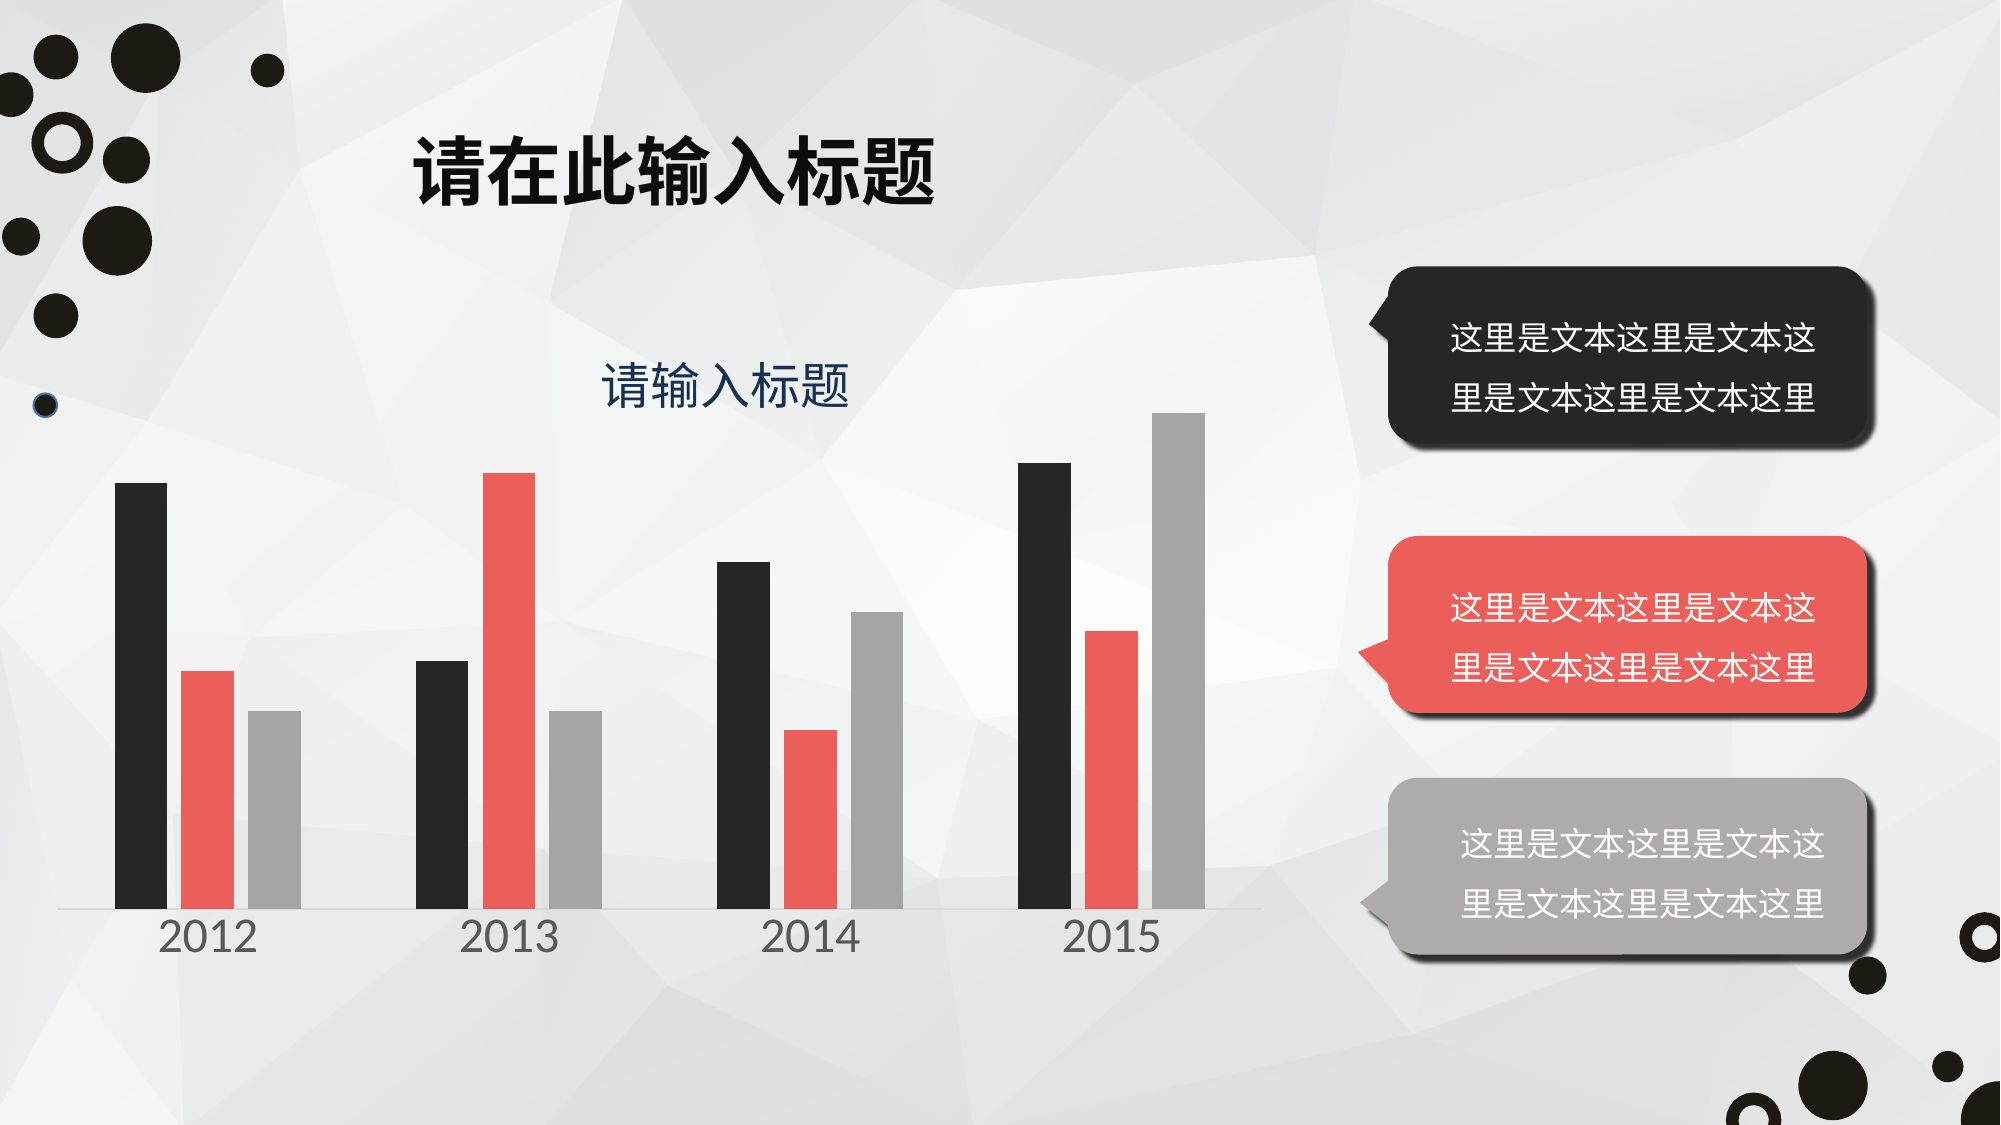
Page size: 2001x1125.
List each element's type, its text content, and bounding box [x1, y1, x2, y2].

chart [35, 233, 1284, 1066]
picture [0, 0, 2001, 1125]
text_box 请在此输入标题 [285, 116, 1070, 222]
text_box 这里是文本这里是文本这里是文本这里是文本这里 [1445, 796, 1868, 931]
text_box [1732, 918, 2000, 1125]
text_box 这里是文本这里是文本这里是文本这里是文本这里 [1435, 290, 1858, 425]
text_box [0, 23, 285, 417]
text_box [1358, 776, 1866, 956]
text_box 这里是文本这里是文本这里是文本这里是文本这里 [1435, 559, 1858, 695]
text_box [1355, 534, 1869, 714]
text_box [1367, 265, 1869, 445]
